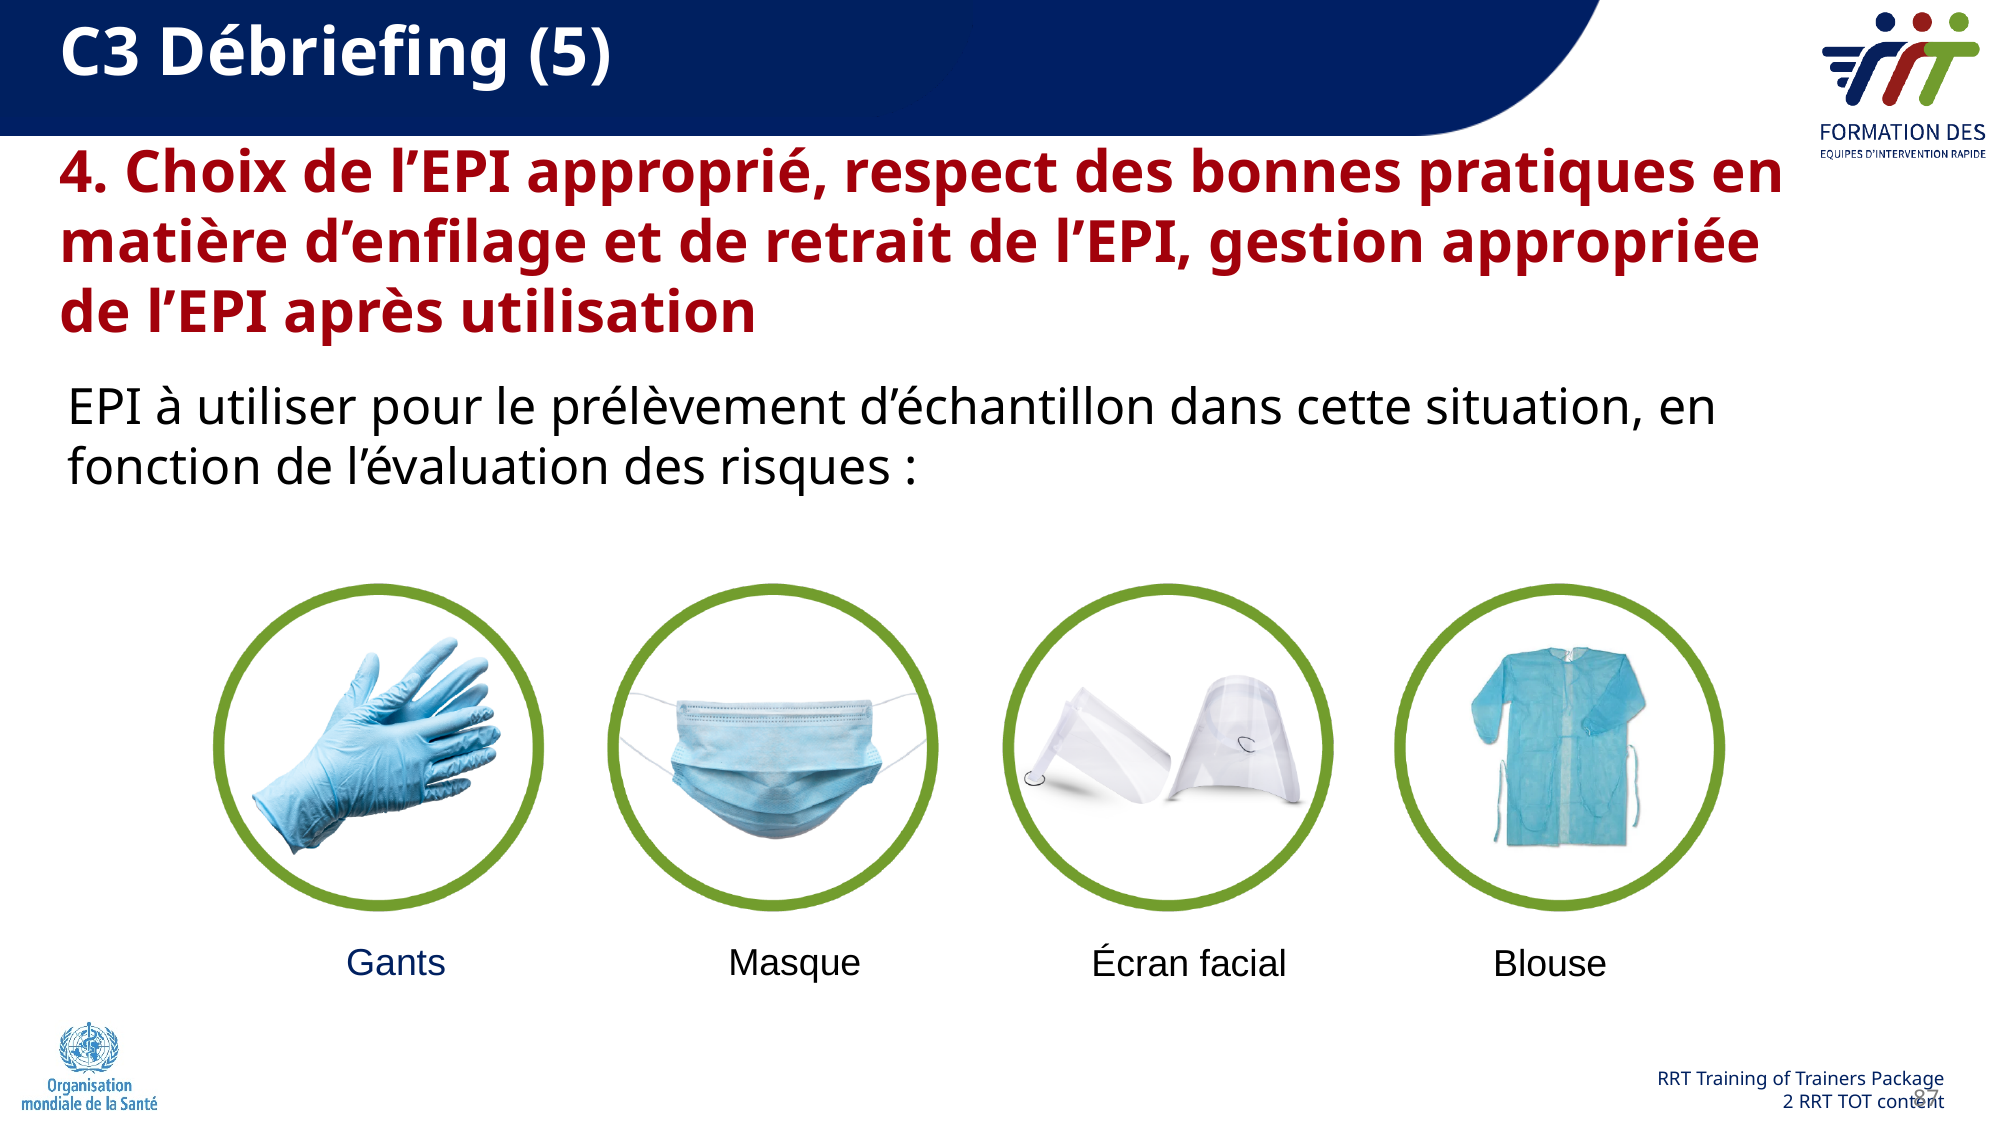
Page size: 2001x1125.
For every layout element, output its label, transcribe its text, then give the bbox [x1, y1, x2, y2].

text_box Écran facial [1068, 938, 1311, 984]
text_box Gants [282, 938, 510, 984]
text_box Blouse [1493, 938, 1639, 985]
picture [190, 545, 1755, 938]
text_box Masque [648, 938, 942, 984]
picture [1820, 11, 1986, 160]
text_box EPI à utiliser pour le prélèvement d’échantillon dans cette situation, en fonction de l’évaluation des risques : [60, 367, 1885, 503]
picture [20, 1020, 158, 1111]
text_box 4. Choix de l’EPI approprié, respect des bonnes pratiques en matière d’enfilage et de retrait de l’EPI, gestion appropriée de l’EPI après utilisation [52, 126, 1832, 422]
picture [0, 0, 1623, 136]
